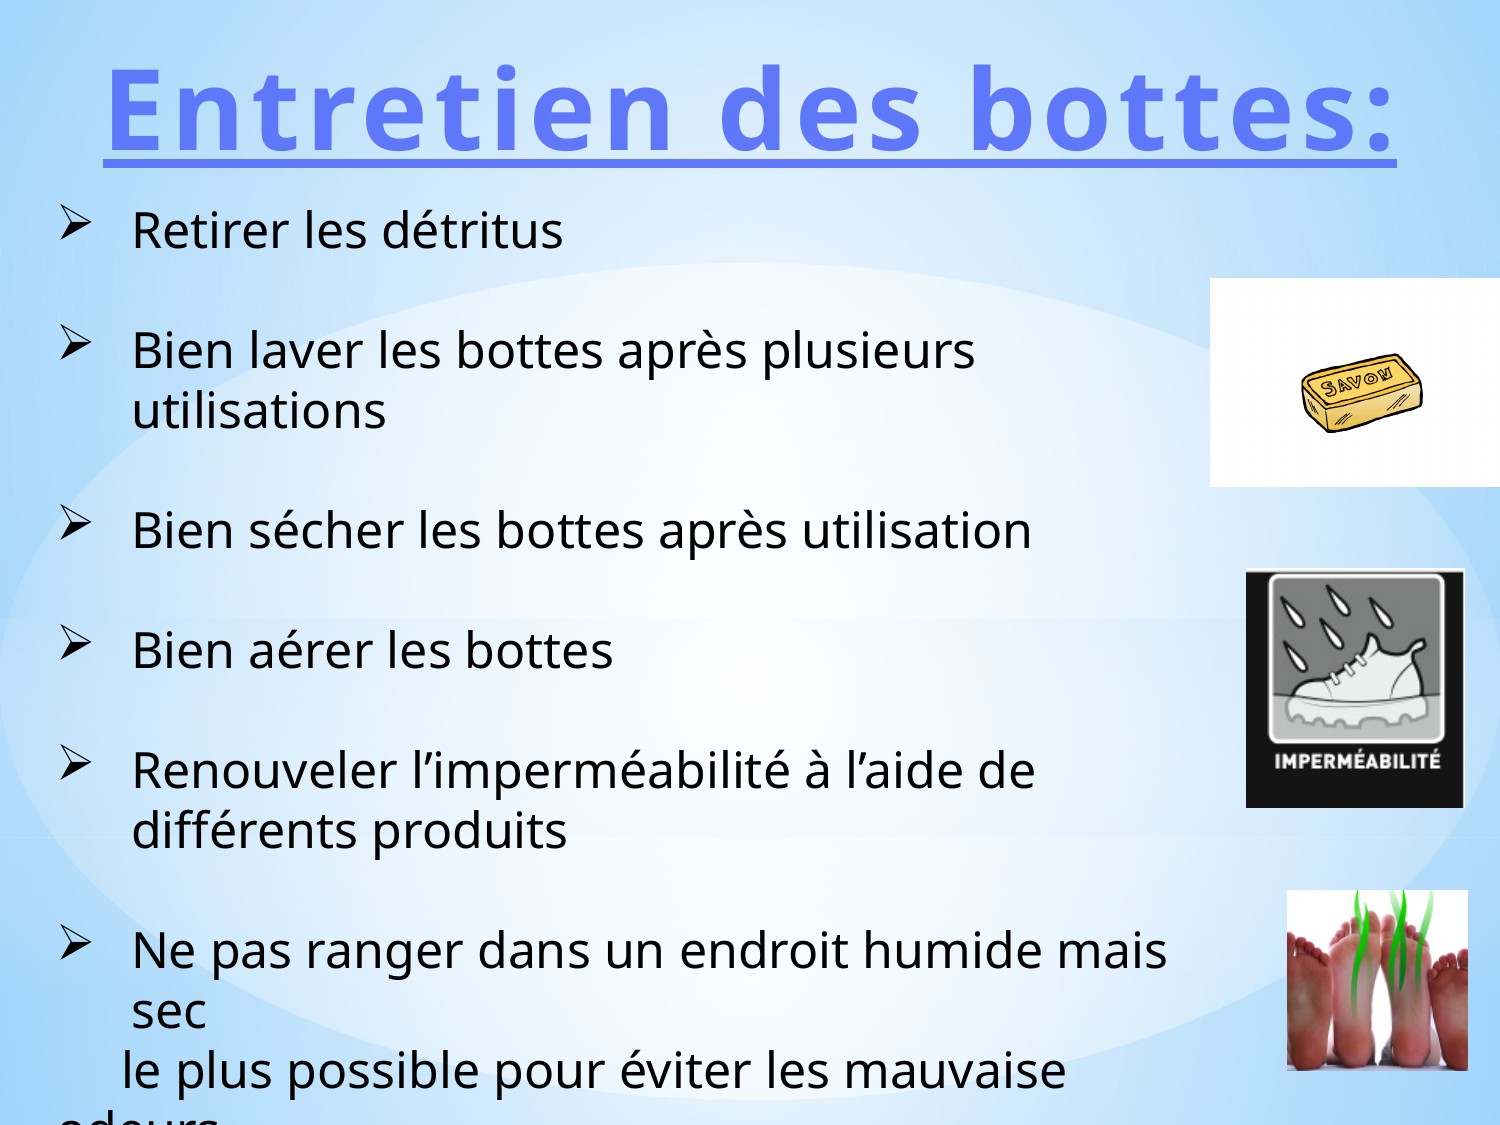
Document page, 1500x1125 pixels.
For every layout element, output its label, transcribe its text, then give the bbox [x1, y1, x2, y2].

text_box Entretien des bottes: [87, 30, 1413, 181]
text_box Retirer les détritus Bien laver les bottes après plusieurs utilisations Bien sécher les bottes après utilisation Bien aérer les bottes Renouveler l’imperméabilité à l’aide de différents produits Ne pas ranger dans un endroit humide mais sec le plus possible pour éviter les mauvaise odeurs [41, 190, 1223, 1125]
picture [1210, 278, 1500, 487]
picture [1245, 568, 1465, 808]
picture [1287, 889, 1469, 1071]
